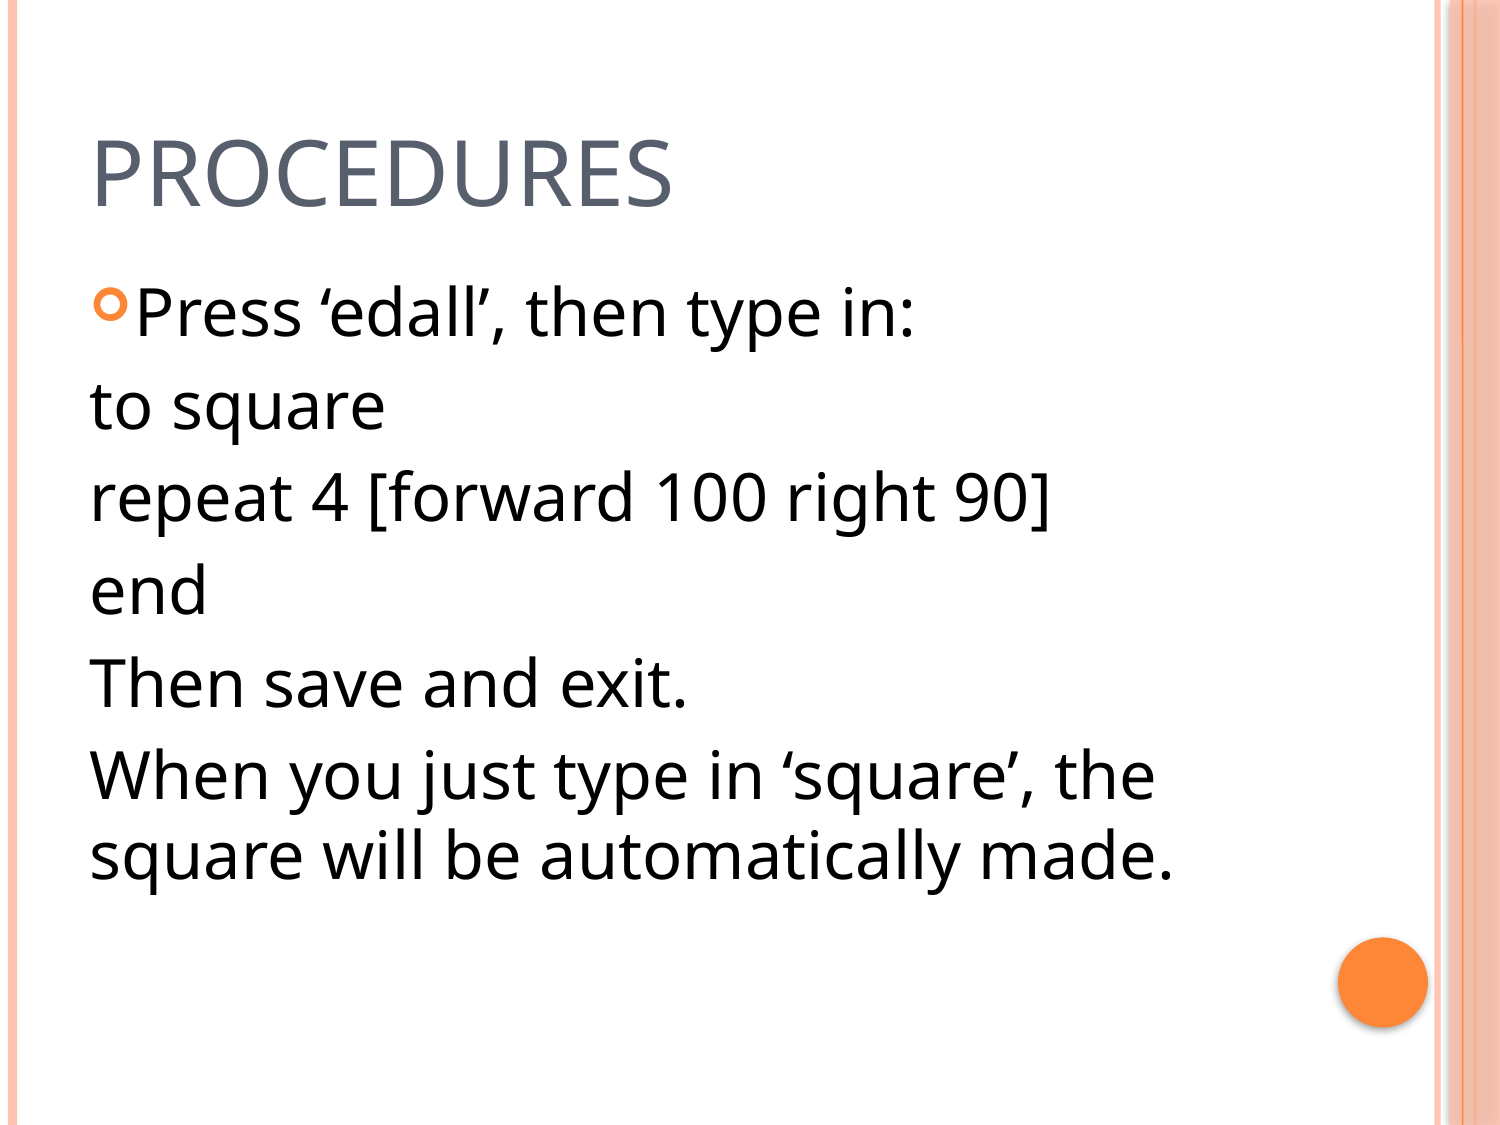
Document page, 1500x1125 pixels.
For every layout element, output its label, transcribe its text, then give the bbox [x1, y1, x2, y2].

list Press ‘edall’, then type in: to square repeat 4 [forward 100 right 90] end Then save and exit. When you just type in ‘square’, the square will be automatically made. [75, 262, 1300, 1062]
title Procedures [75, 45, 1300, 233]
